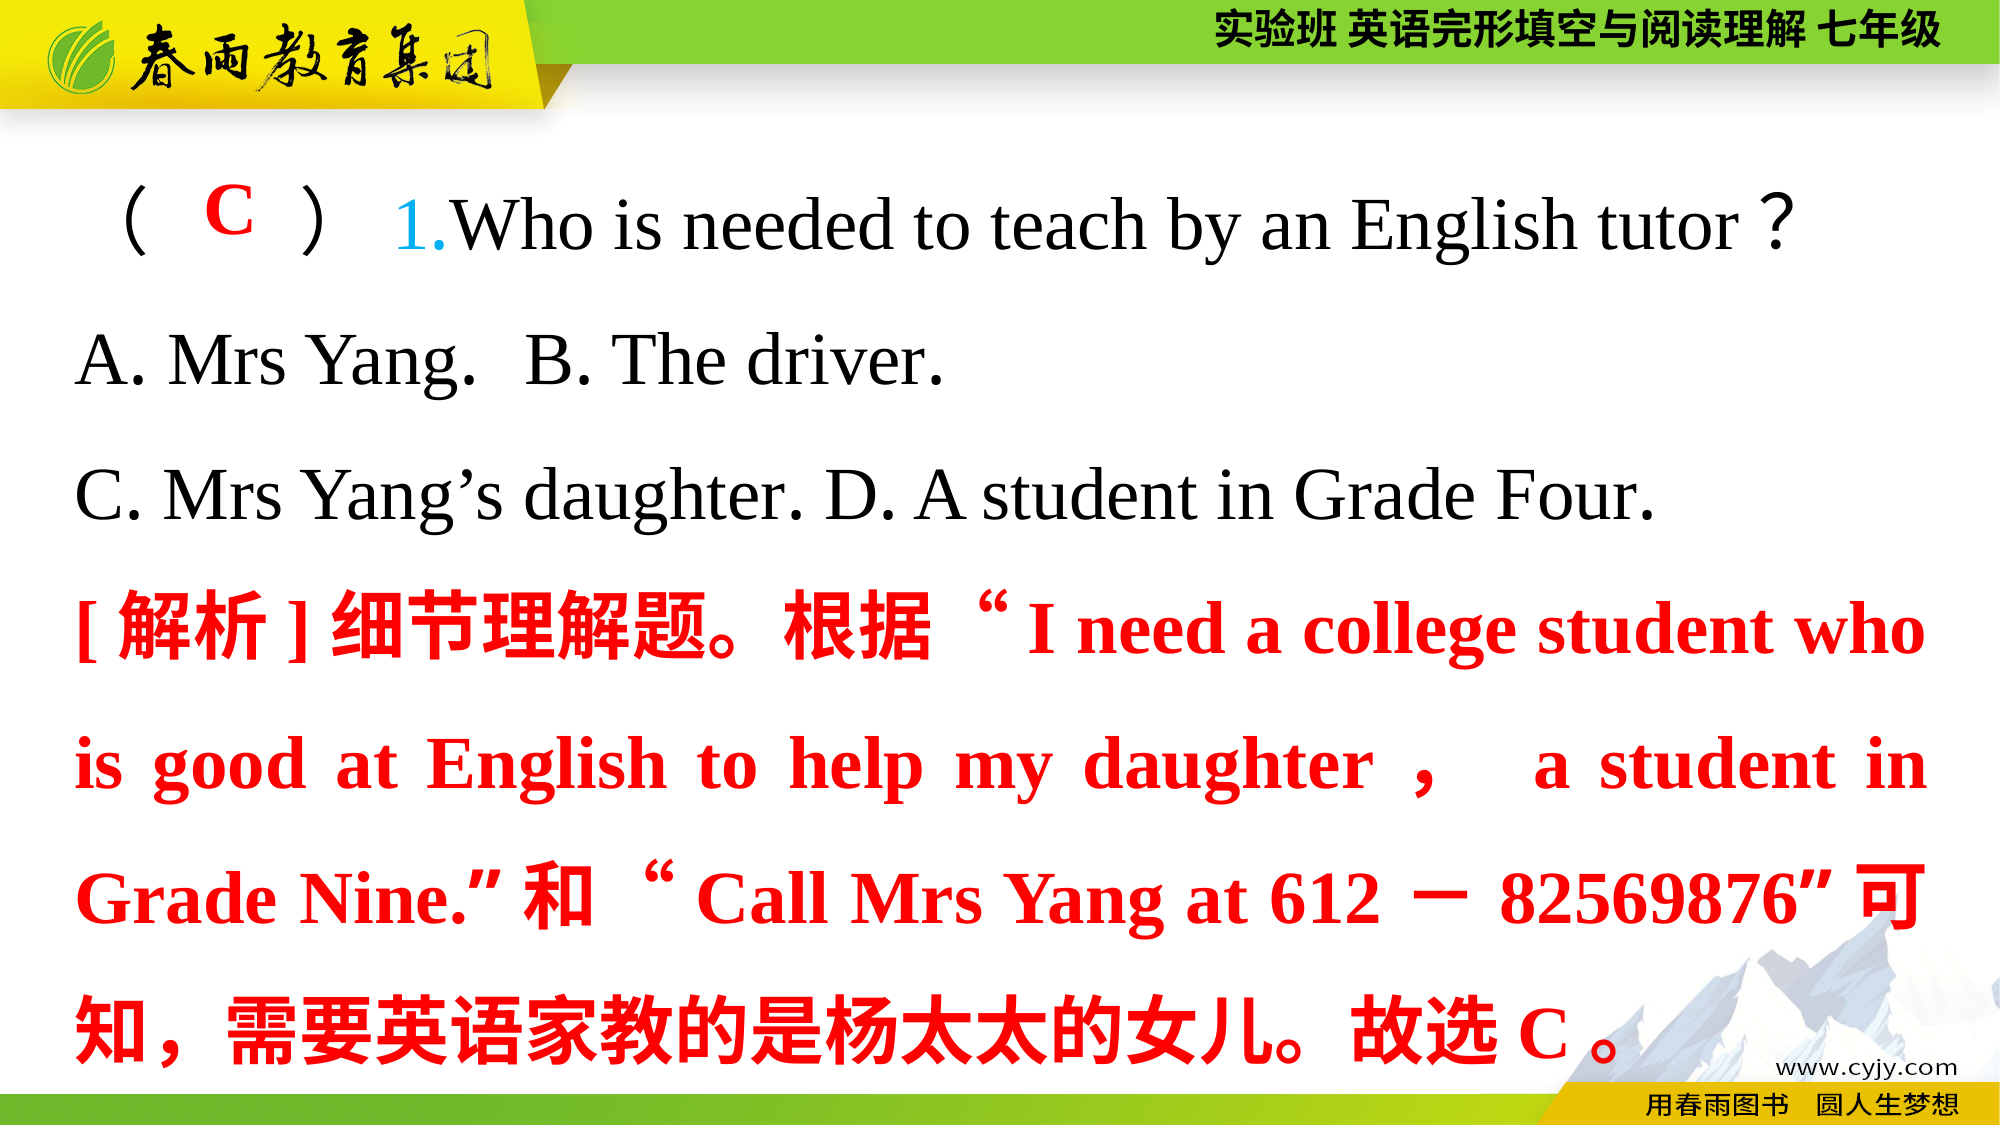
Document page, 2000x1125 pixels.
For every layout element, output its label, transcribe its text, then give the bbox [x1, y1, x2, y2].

picture [0, 0, 2000, 1125]
text_box [解析]细节理解题。根据“I need a college student who is good at English to help my daughter， a student in Grade Nine.”和“Call Mrs Yang at 612－82569876”可知，需要英语家教的是杨太太的女儿。故选C。 [59, 525, 1944, 1081]
list （ ）1.Who is needed to teach by an English tutor？ A. Mrs Yang. B. The driver. C. Mrs Yang’s daughter. D. A student in Grade Four. [59, 122, 1944, 525]
text_box C [188, 152, 273, 258]
